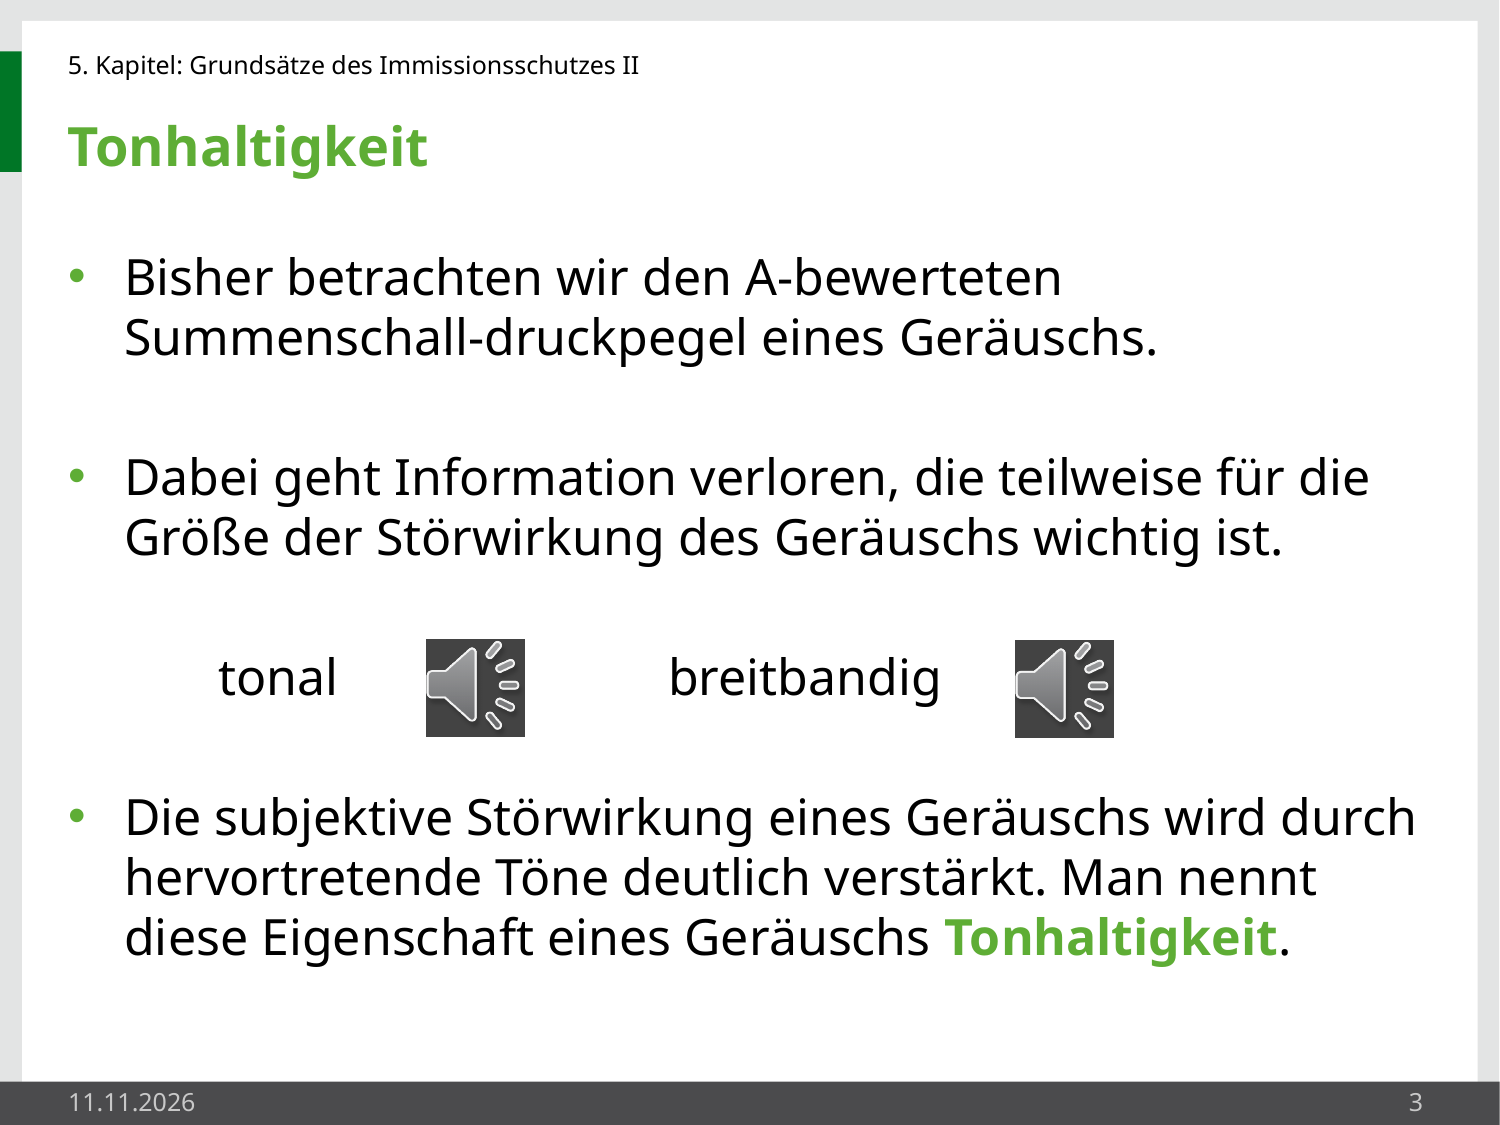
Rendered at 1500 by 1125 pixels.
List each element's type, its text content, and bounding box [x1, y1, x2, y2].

picture [1014, 638, 1115, 739]
slide_number 3 [1331, 1082, 1423, 1125]
title Tonhaltigkeit [67, 77, 1427, 178]
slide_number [68, 1082, 231, 1125]
list Bisher betrachten wir den A-bewerteten Summenschall-druckpegel eines Geräuschs. Dabei geht Information verloren, die teilweise für die Größe der Störwirkung des Geräuschs wichtig ist. tonal breitbandig Die subjektive Störwirkung eines Geräuschs wird durch hervortretende Töne deutlich verstärkt. Man nennt diese Eigenschaft eines Geräuschs Tonhaltigkeit. [68, 245, 1436, 1047]
picture [425, 637, 526, 739]
